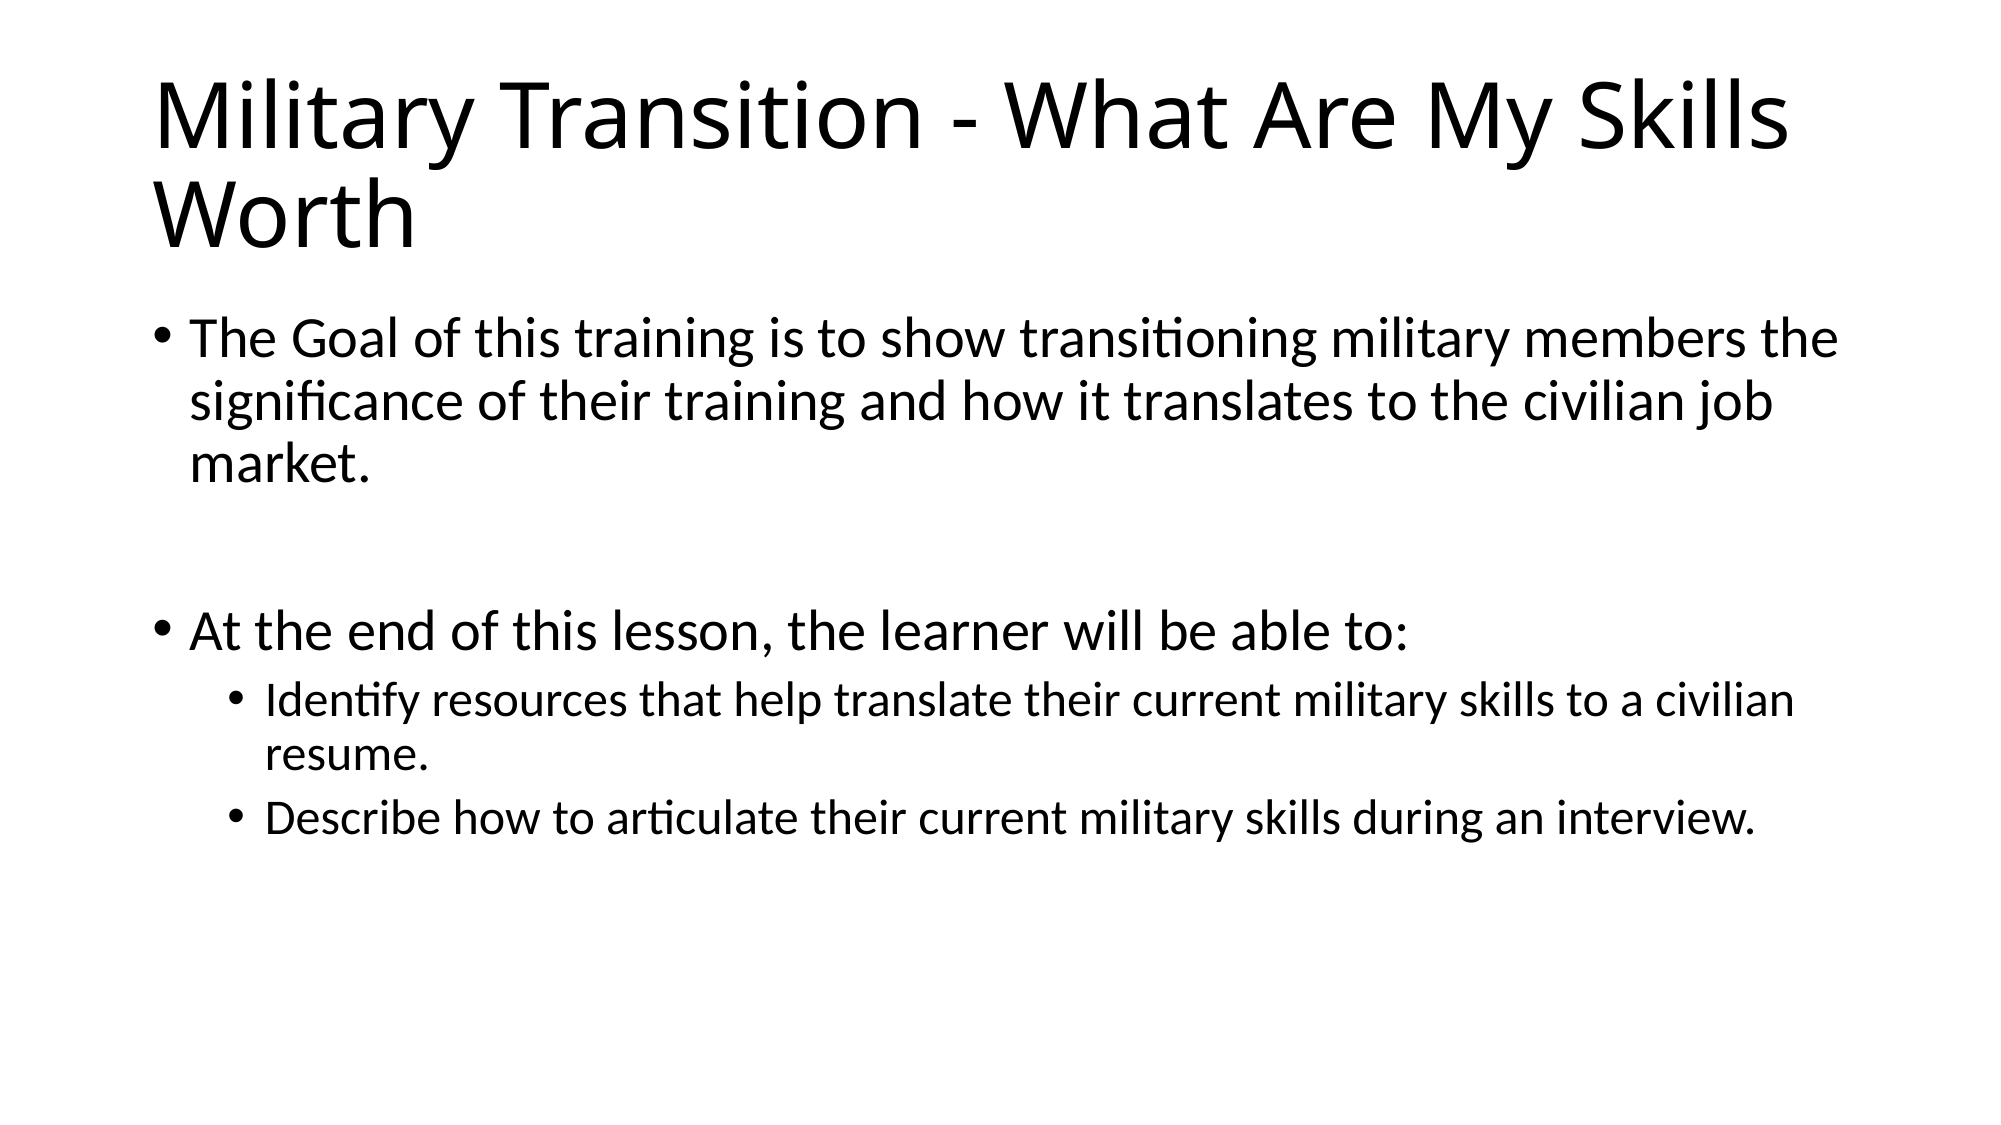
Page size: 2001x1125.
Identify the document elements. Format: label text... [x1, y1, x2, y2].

title Military Transition - What Are My Skills Worth [137, 59, 1863, 278]
list The Goal of this training is to show transitioning military members the significance of their training and how it translates to the civilian job market. At the end of this lesson, the learner will be able to: Identify resources that help translate their current military skills to a civilian resume. Describe how to articulate their current military skills during an interview. [137, 299, 1863, 1014]
